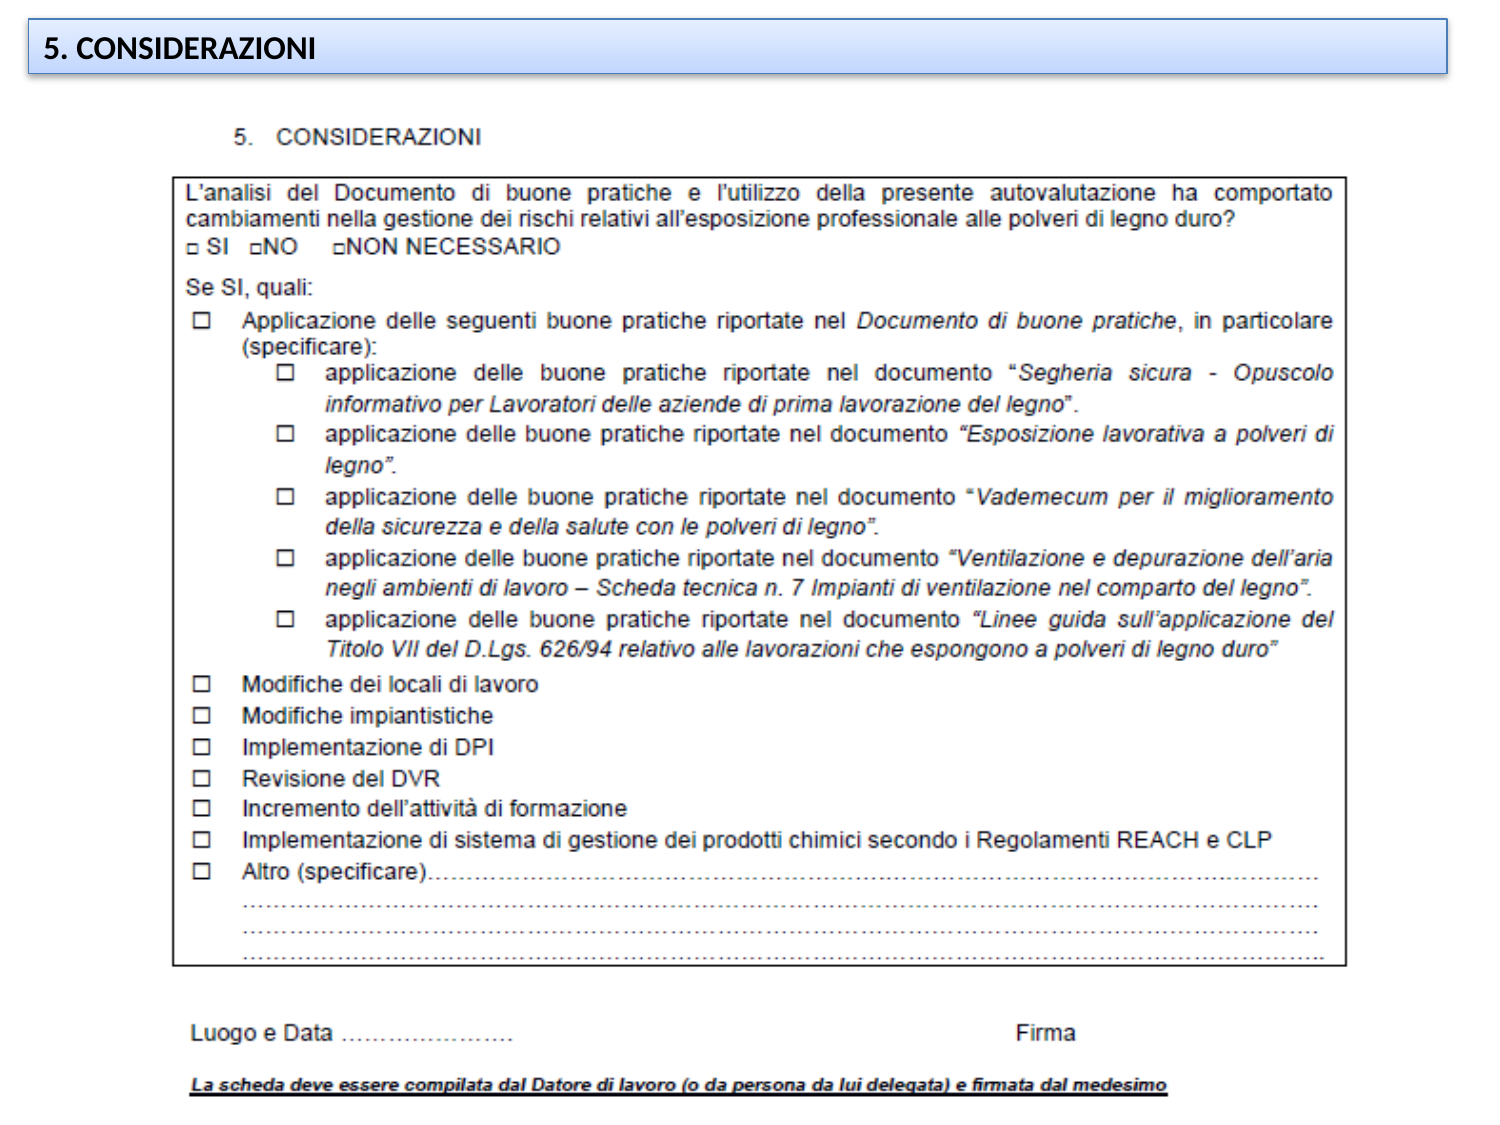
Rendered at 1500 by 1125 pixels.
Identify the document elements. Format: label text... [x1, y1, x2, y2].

text_box 5. CONSIDERAZIONI [28, 18, 1448, 74]
picture [164, 124, 1353, 1107]
